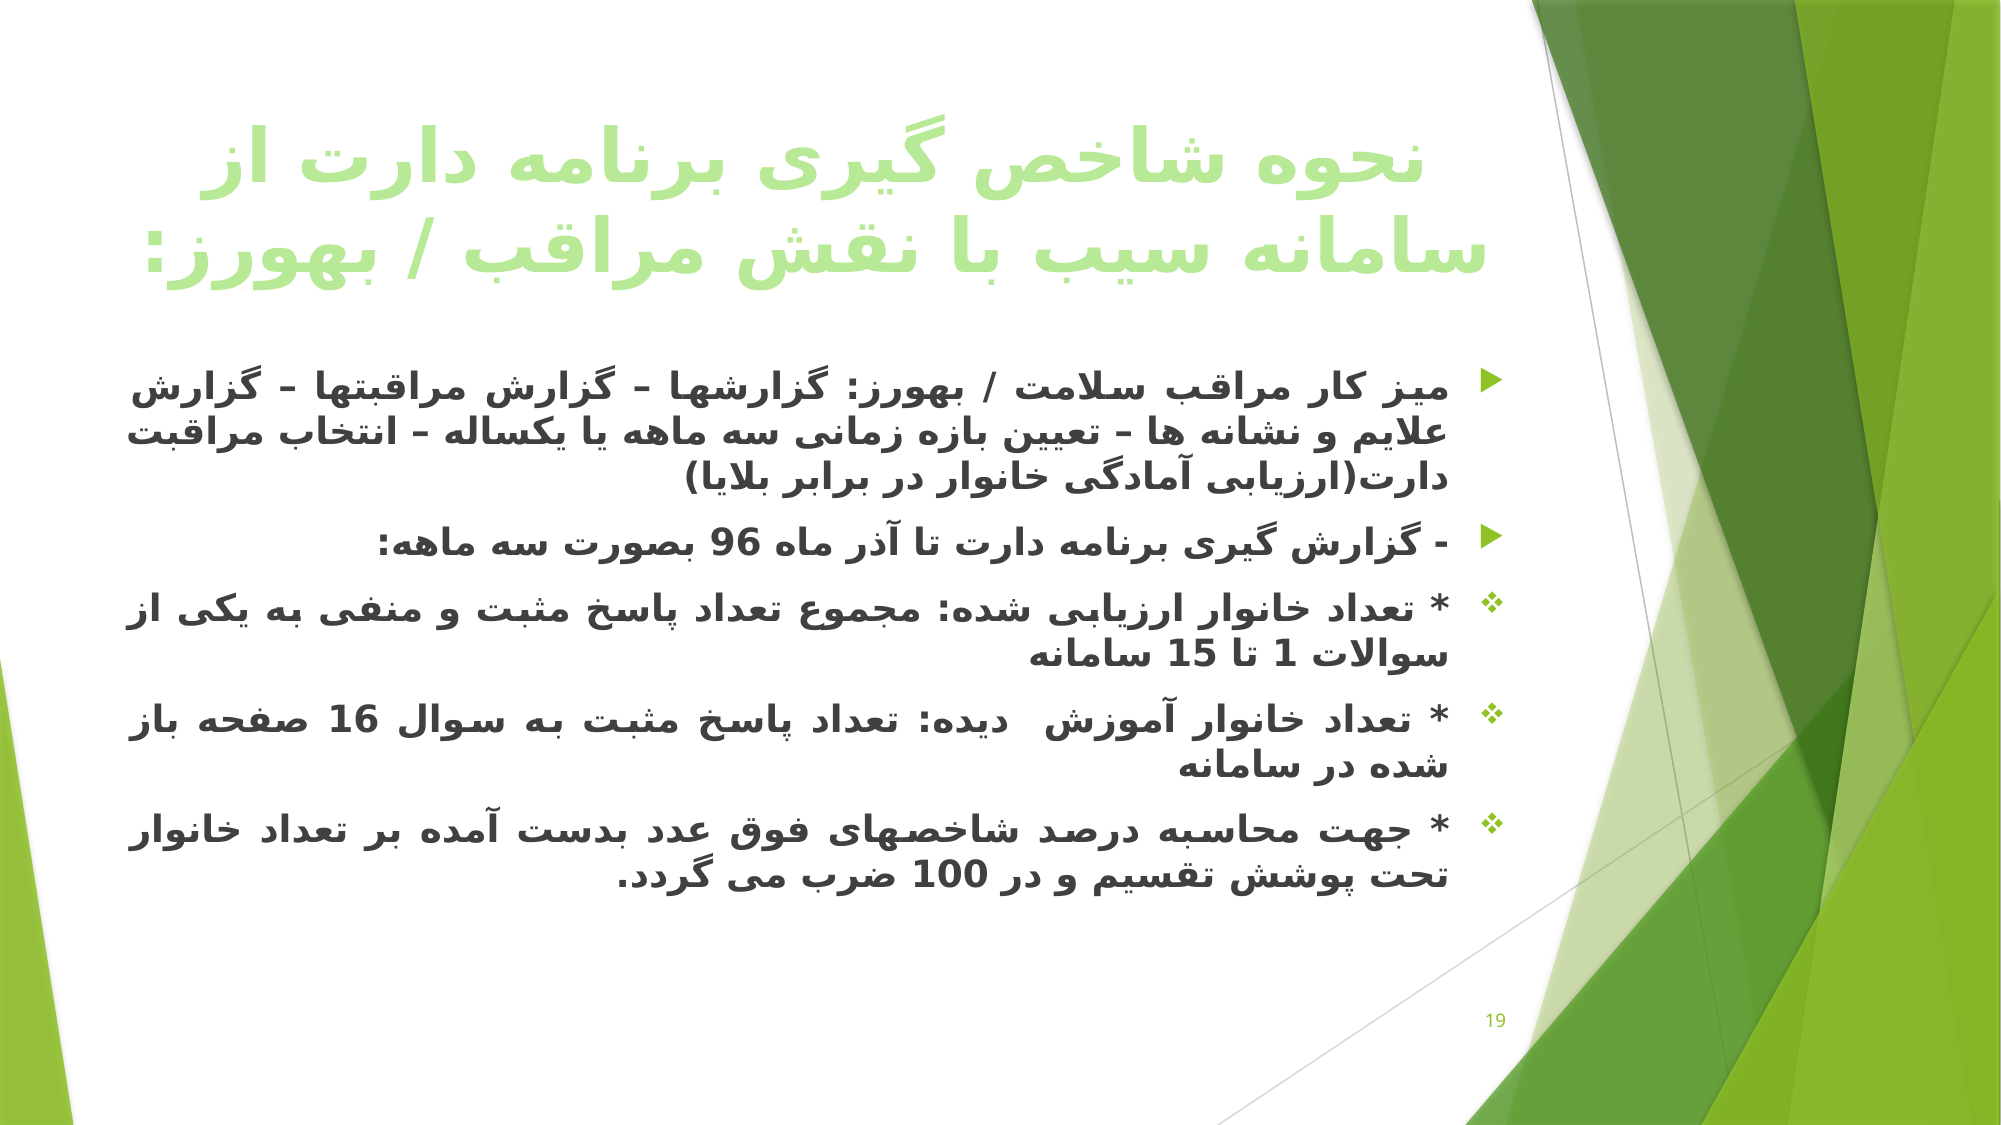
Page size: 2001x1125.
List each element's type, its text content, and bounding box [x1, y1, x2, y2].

list میز کار مراقب سلامت / بهورز: گزارشها – گزارش مراقبتها – گزارش علایم و نشانه ها – تعیین بازه زمانی سه ماهه یا یکساله – انتخاب مراقبت دارت(ارزیابی آمادگی خانوار در برابر بلایا) - گزارش گیری برنامه دارت تا آذر ماه 96 بصورت سه ماهه: * تعداد خانوار ارزیابی شده: مجموع تعداد پاسخ مثبت و منفی به یکی از سوالات 1 تا 15 سامانه * تعداد خانوار آموزش دیده: تعداد پاسخ مثبت به سوال 16 صفحه باز شده در سامانه * جهت محاسبه درصد شاخصهای فوق عدد بدست آمده بر تعداد خانوار تحت پوشش تقسیم و در 100 ضرب می گردد. [111, 354, 1522, 992]
slide_number 19 [1409, 991, 1522, 1051]
title نحوه شاخص گیری برنامه دارت از سامانه سیب با نقش مراقب / بهورز: [111, 99, 1522, 317]
